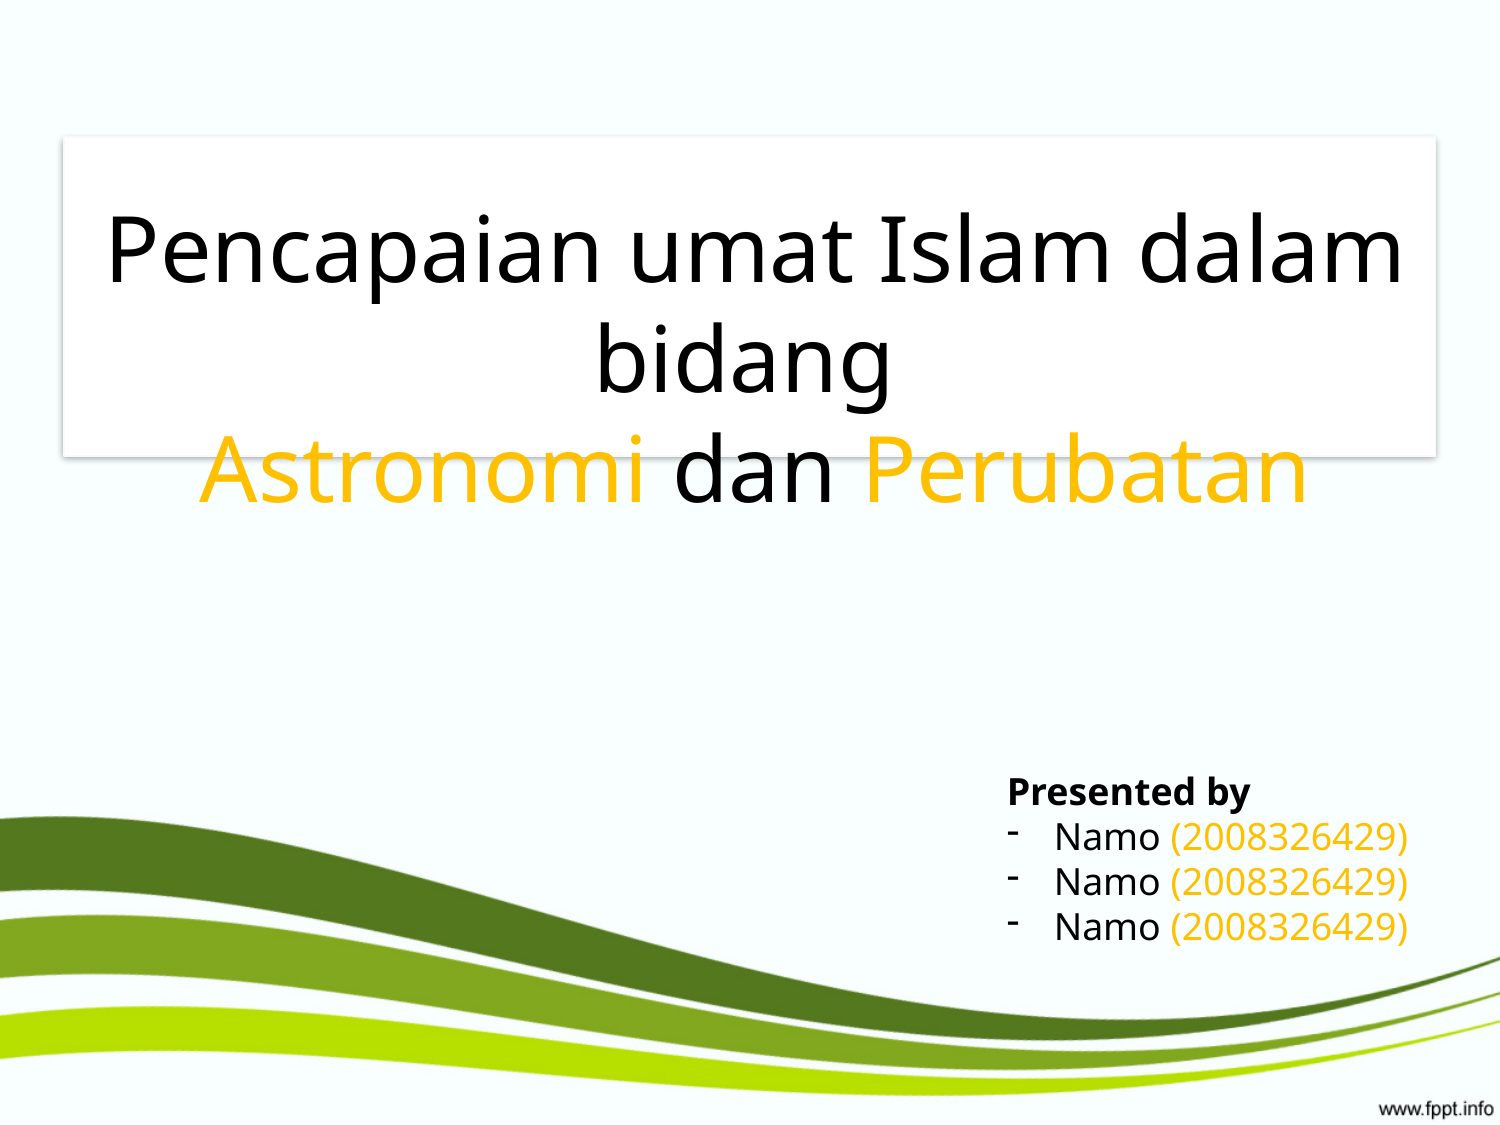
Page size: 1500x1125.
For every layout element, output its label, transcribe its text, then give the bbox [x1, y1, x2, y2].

text_box [63, 136, 1436, 457]
text_box Presented by Namo (2008326429) Namo (2008326429) Namo (2008326429) [992, 760, 1500, 1046]
text_box Pencapaian umat Islam dalam bidang Astronomi dan Perubatan [76, 183, 1436, 529]
picture [0, 0, 1500, 1125]
